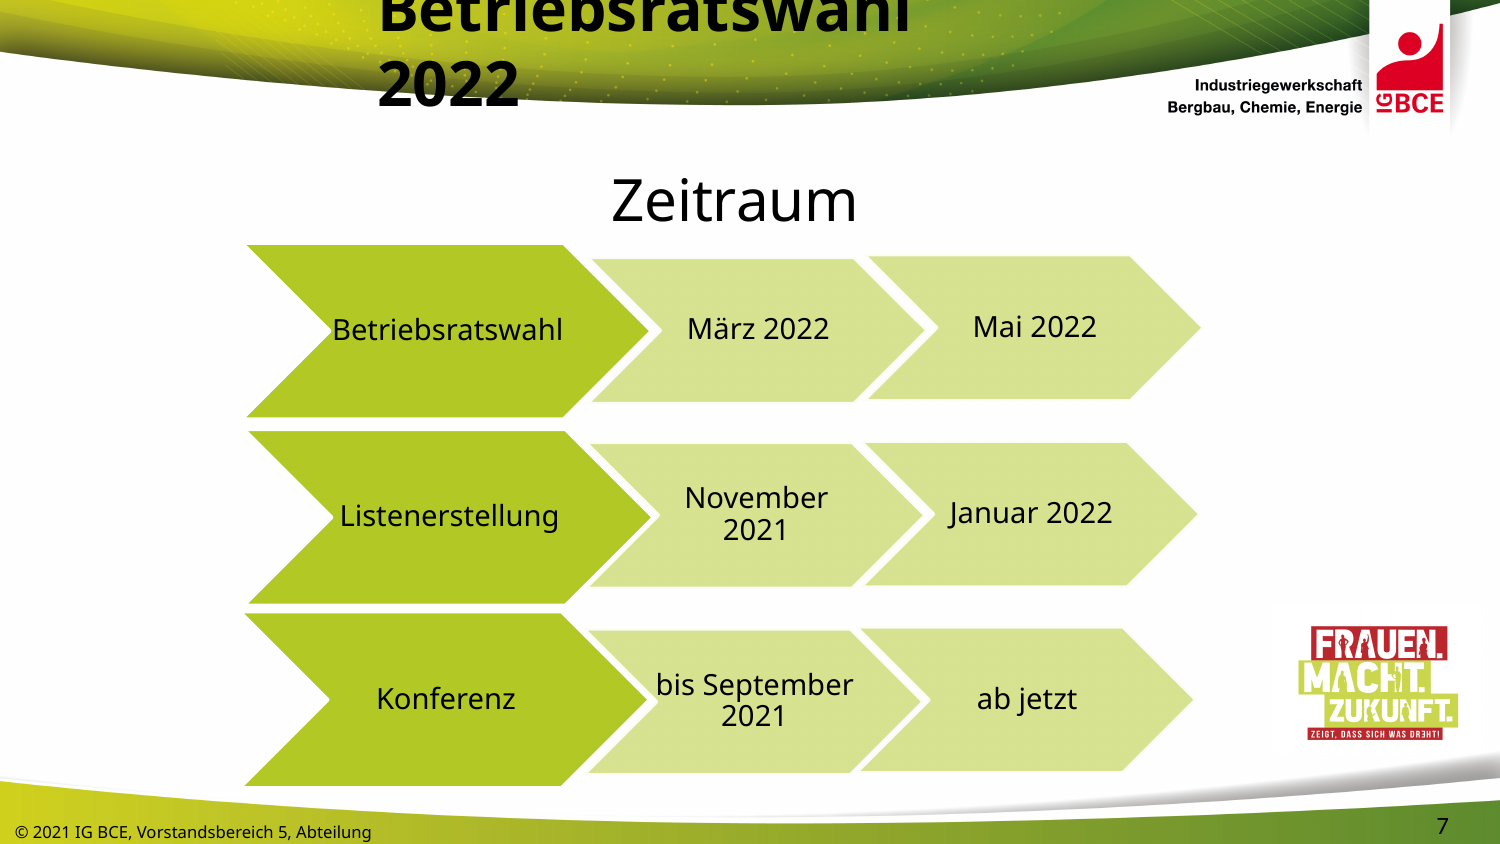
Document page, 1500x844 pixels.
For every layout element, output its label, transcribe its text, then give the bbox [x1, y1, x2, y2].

picture [0, 0, 1500, 844]
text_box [862, 254, 1205, 402]
title Betriebsratswahl 2022 [362, 1, 1033, 86]
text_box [586, 256, 858, 405]
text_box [584, 441, 857, 589]
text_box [582, 628, 850, 776]
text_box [859, 440, 1201, 588]
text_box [854, 626, 1197, 774]
slide_number 7 [1114, 801, 1465, 844]
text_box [242, 428, 655, 606]
list Zeitraum [60, 155, 1411, 713]
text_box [238, 611, 651, 789]
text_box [240, 242, 653, 420]
